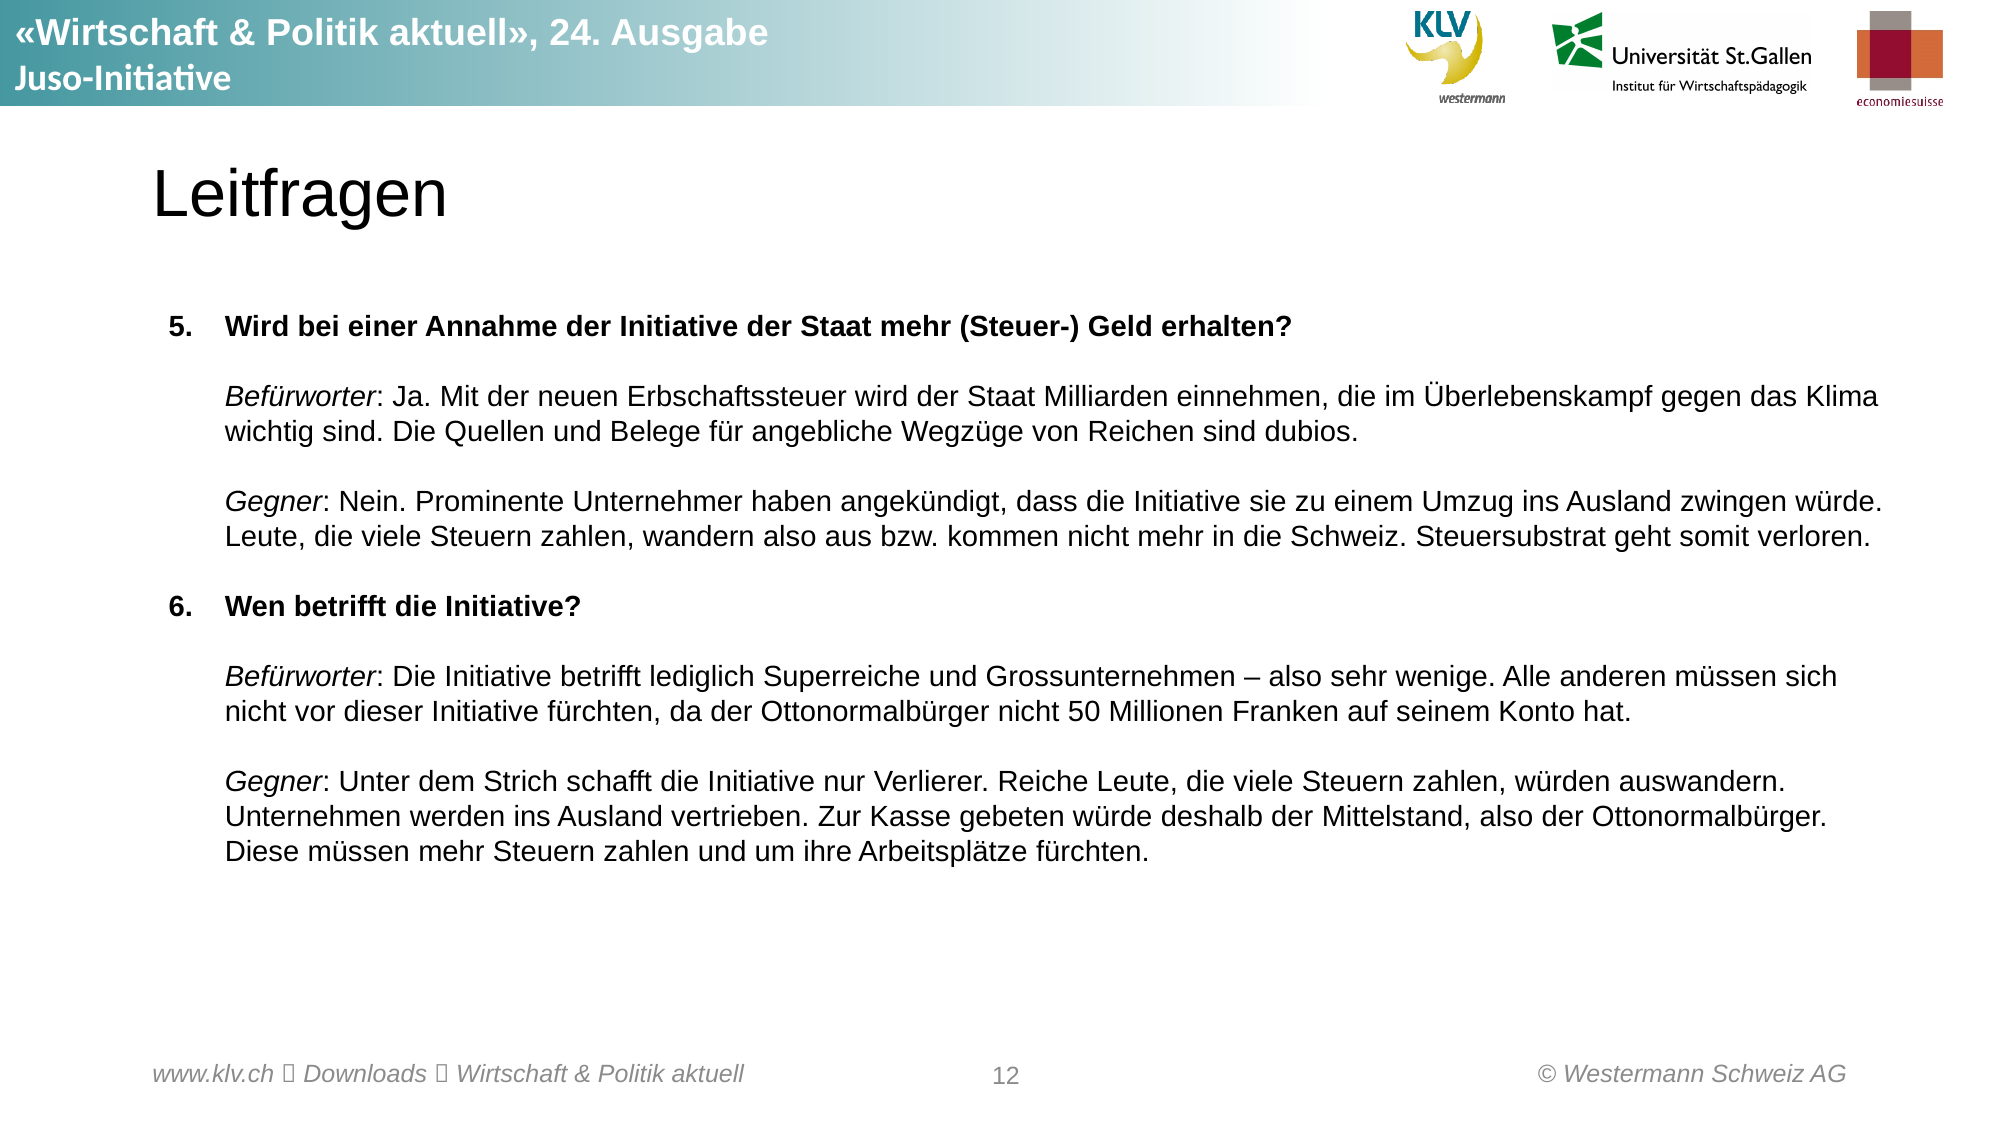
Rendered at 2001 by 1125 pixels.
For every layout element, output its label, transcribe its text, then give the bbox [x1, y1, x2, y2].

picture [1552, 12, 1811, 92]
title Leitfragen [137, 92, 1863, 299]
picture [1857, 11, 1943, 106]
text_box © Westermann Schweiz AG [1204, 1042, 1863, 1103]
slide_number 12 [812, 1044, 1200, 1105]
text_box Wird bei einer Annahme der Initiative der Staat mehr (Steuer-) Geld erhalten? Befürworter: Ja. Mit der neuen Erbschaftssteuer wird der Staat Milliarden einnehmen, die im Überlebenskampf gegen das Klima wichtig sind. Die Quellen und Belege für angebliche Wegzüge von Reichen sind dubios. Gegner: Nein. Prominente Unternehmer haben angekündigt, dass die Initiative sie zu einem Umzug ins Ausland zwingen würde. Leute, die viele Steuern zahlen, wandern also aus bzw. kommen nicht mehr in die Schweiz. Steuersubstrat geht somit verloren. Wen betrifft die Initiative? Befürworter: Die Initiative betrifft lediglich Superreiche und Grossunternehmen – also sehr wenige. Alle anderen müssen sich nicht vor dieser Initiative fürchten, da der Ottonormalbürger nicht 50 Millionen Franken auf seinem Konto hat. Gegner: Unter dem Strich schafft die Initiative nur Verlierer. Reiche Leute, die viele Steuern zahlen, würden auswandern. Unternehmen werden ins Ausland vertrieben. Zur Kasse gebeten würde deshalb der Mittelstand, also der Ottonormalbürger. Diese müssen mehr Steuern zahlen und um ihre Arbeitsplätze fürchten. [153, 300, 1908, 875]
picture [1406, 11, 1505, 92]
slide_number www.klv.ch  Downloads  Wirtschaft & Politik aktuell [137, 1042, 813, 1103]
